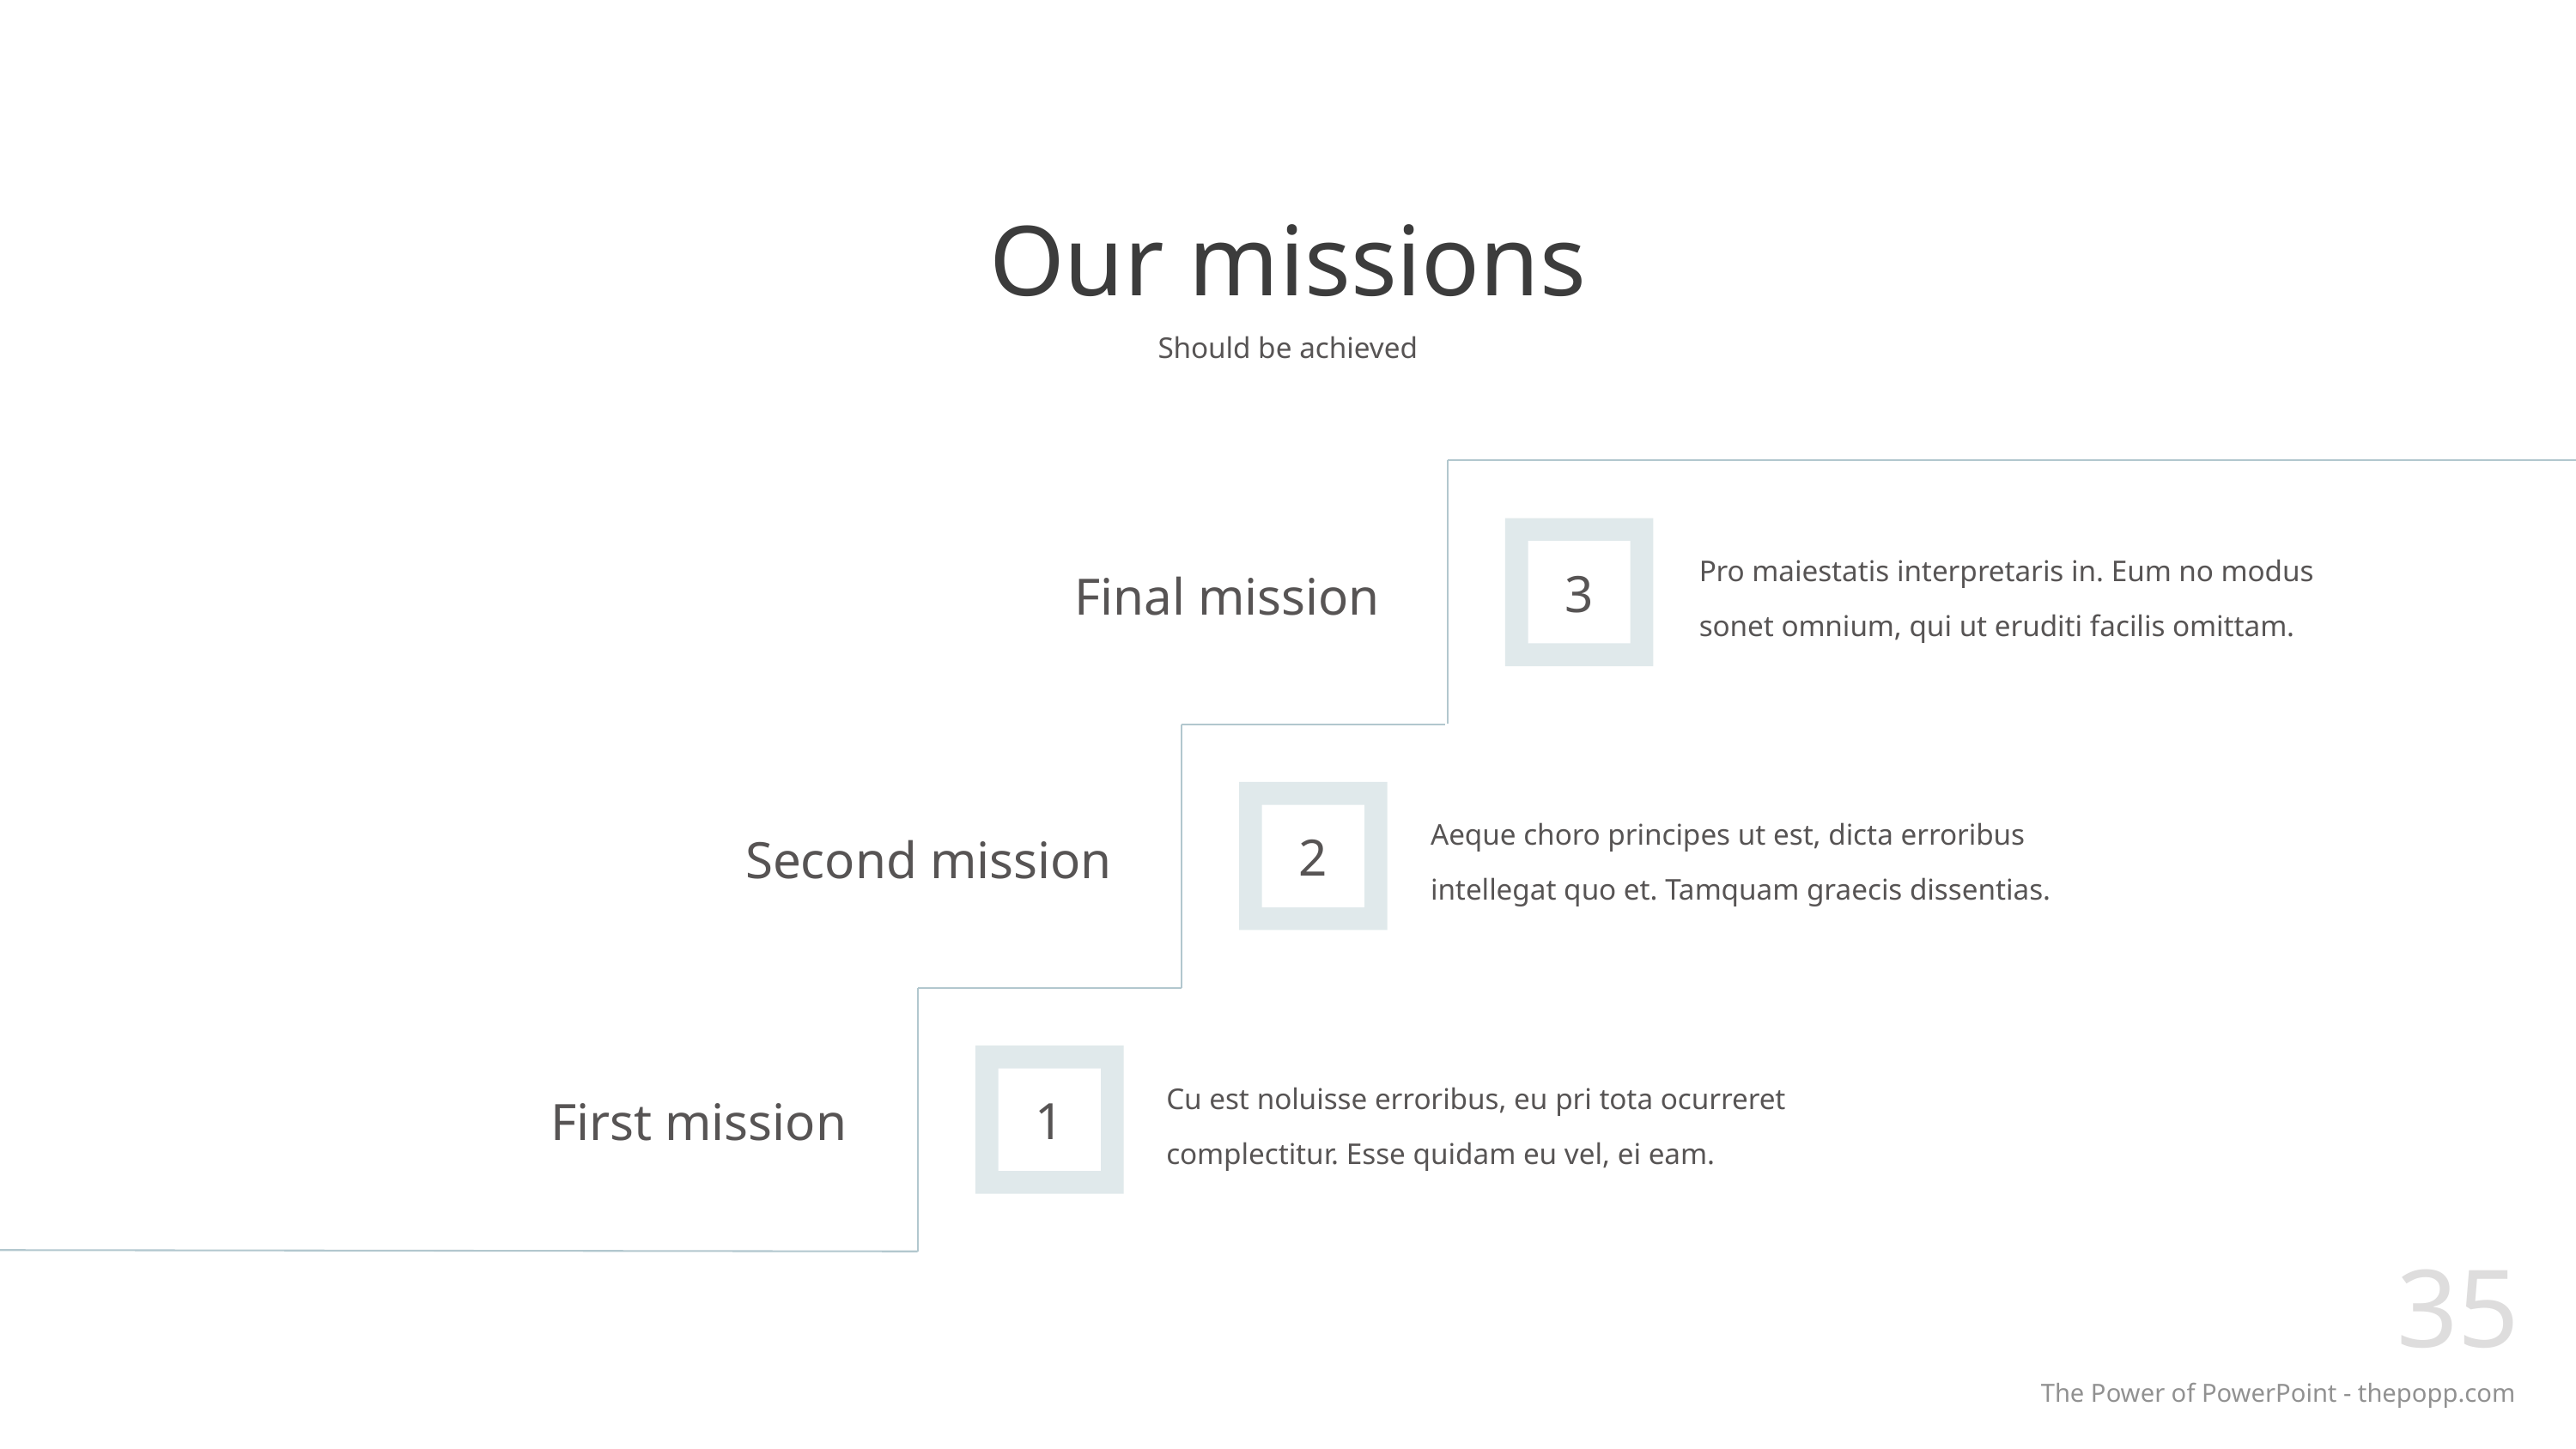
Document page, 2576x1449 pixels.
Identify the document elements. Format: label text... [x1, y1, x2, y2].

list Cu est noluisse erroribus, eu pri tota ocurreret complectitur. Esse quidam eu vel, ei eam. [1153, 1041, 1846, 1189]
list 3 [1528, 528, 1631, 657]
list First mission [273, 1074, 860, 1167]
list Second mission [538, 812, 1125, 906]
list Should be achieved [425, 323, 2151, 385]
list Aeque choro principes ut est, dicta erroribus intellegat quo et. Tamquam graecis dissentias. [1418, 777, 2111, 925]
title Our missions [425, 176, 2151, 323]
list Pro maiestatis interpretaris in. Eum no modus sonet omnium, qui ut eruditi facilis omittam. [1686, 513, 2379, 661]
list 1 [998, 1055, 1101, 1184]
footer The Power of PowerPoint - thepopp.com [1573, 1354, 2529, 1432]
slide_number 35 [2150, 1250, 2532, 1393]
list 2 [1261, 791, 1364, 920]
list Final mission [806, 548, 1394, 641]
